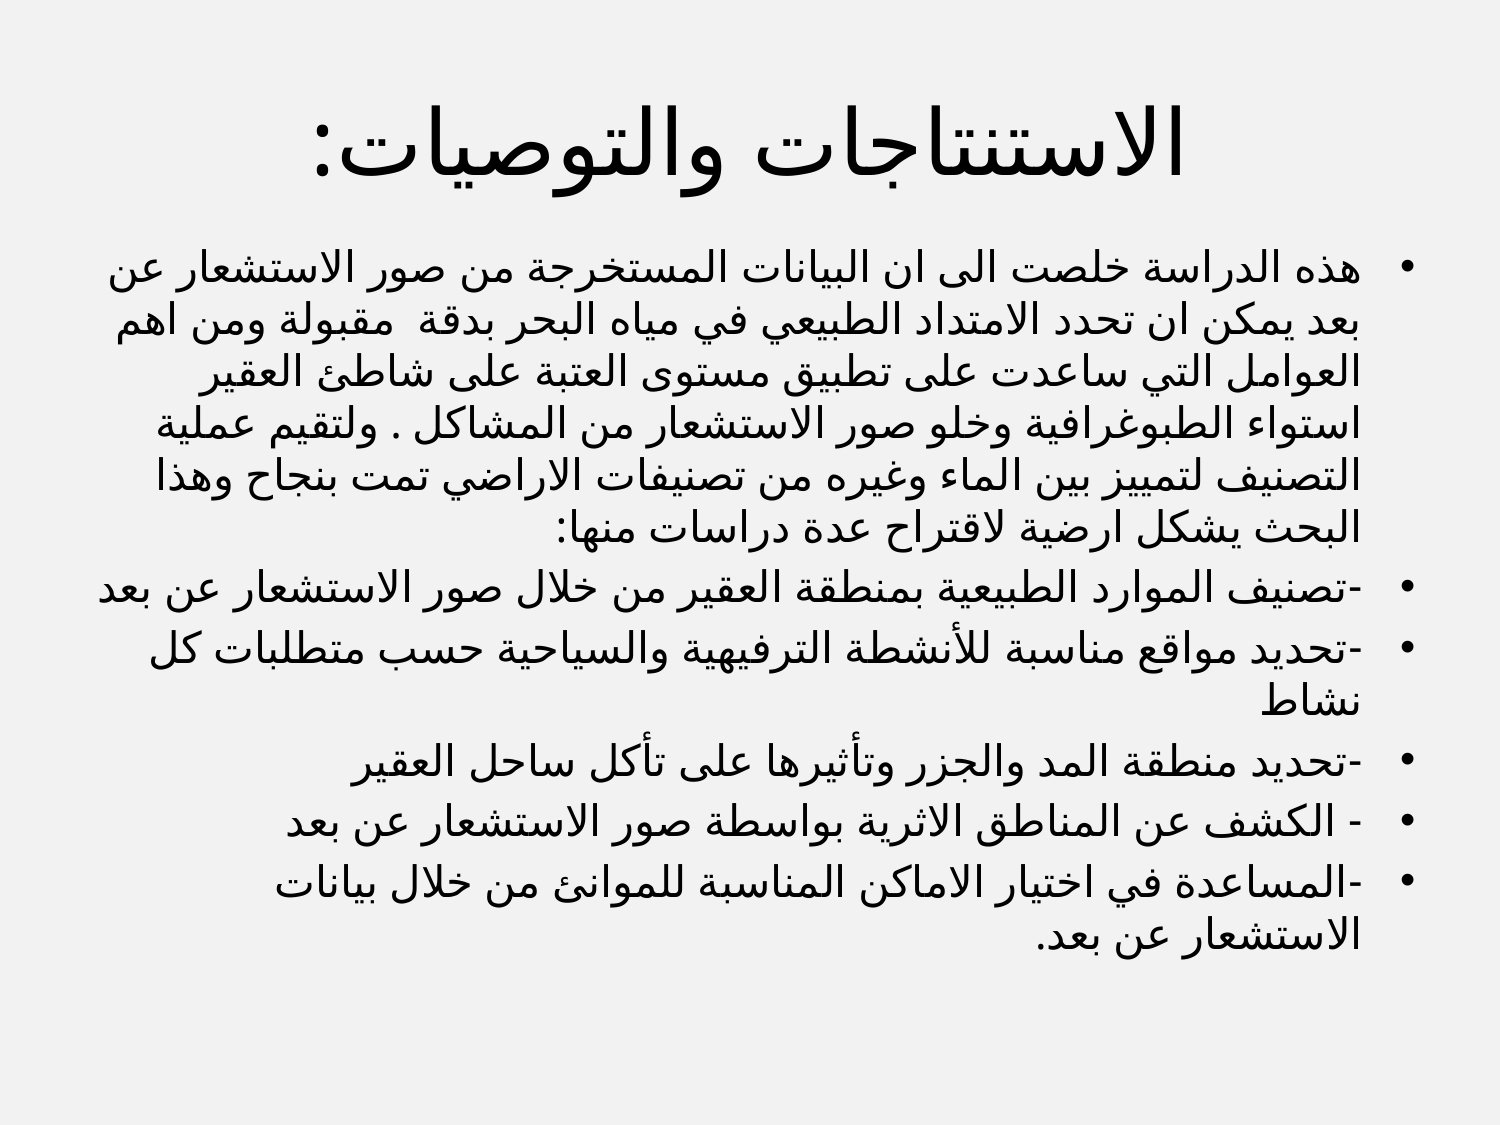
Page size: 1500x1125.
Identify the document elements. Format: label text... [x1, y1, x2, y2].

list هذه الدراسة خلصت الى ان البيانات المستخرجة من صور الاستشعار عن بعد يمكن ان تحدد الامتداد الطبيعي في مياه البحر بدقة مقبولة ومن اهم العوامل التي ساعدت على تطبيق مستوى العتبة على شاطئ العقير استواء الطبوغرافية وخلو صور الاستشعار من المشاكل . ولتقيم عملية التصنيف لتمييز بين الماء وغيره من تصنيفات الاراضي تمت بنجاح وهذا البحث يشكل ارضية لاقتراح عدة دراسات منها: -تصنيف الموارد الطبيعية بمنطقة العقير من خلال صور الاستشعار عن بعد -تحديد مواقع مناسبة للأنشطة الترفيهية والسياحية حسب متطلبات كل نشاط -تحديد منطقة المد والجزر وتأثيرها على تأكل ساحل العقير - الكشف عن المناطق الاثرية بواسطة صور الاستشعار عن بعد -المساعدة في اختيار الاماكن المناسبة للموانئ من خلال بيانات الاستشعار عن بعد. [75, 231, 1425, 1005]
title الاستنتاجات والتوصيات: [75, 45, 1425, 231]
